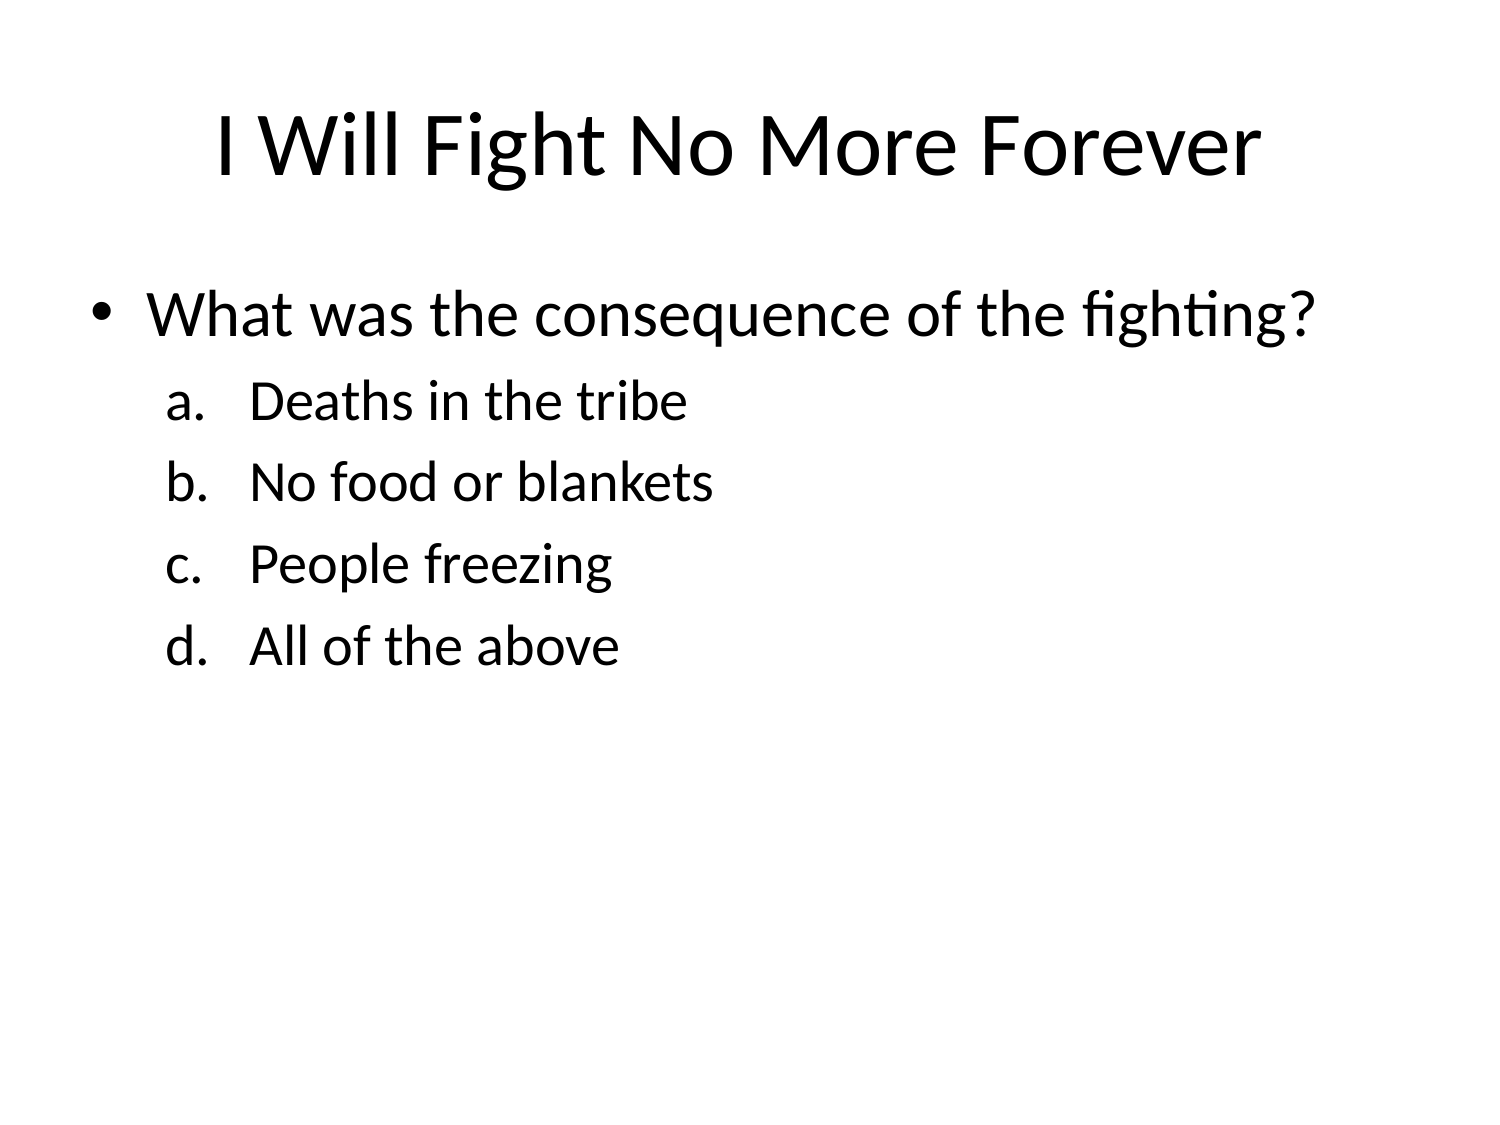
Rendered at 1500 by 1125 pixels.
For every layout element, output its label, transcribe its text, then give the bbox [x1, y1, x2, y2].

list What was the consequence of the fighting? Deaths in the tribe No food or blankets People freezing All of the above [75, 262, 1425, 1005]
title I Will Fight No More Forever [75, 45, 1425, 233]
